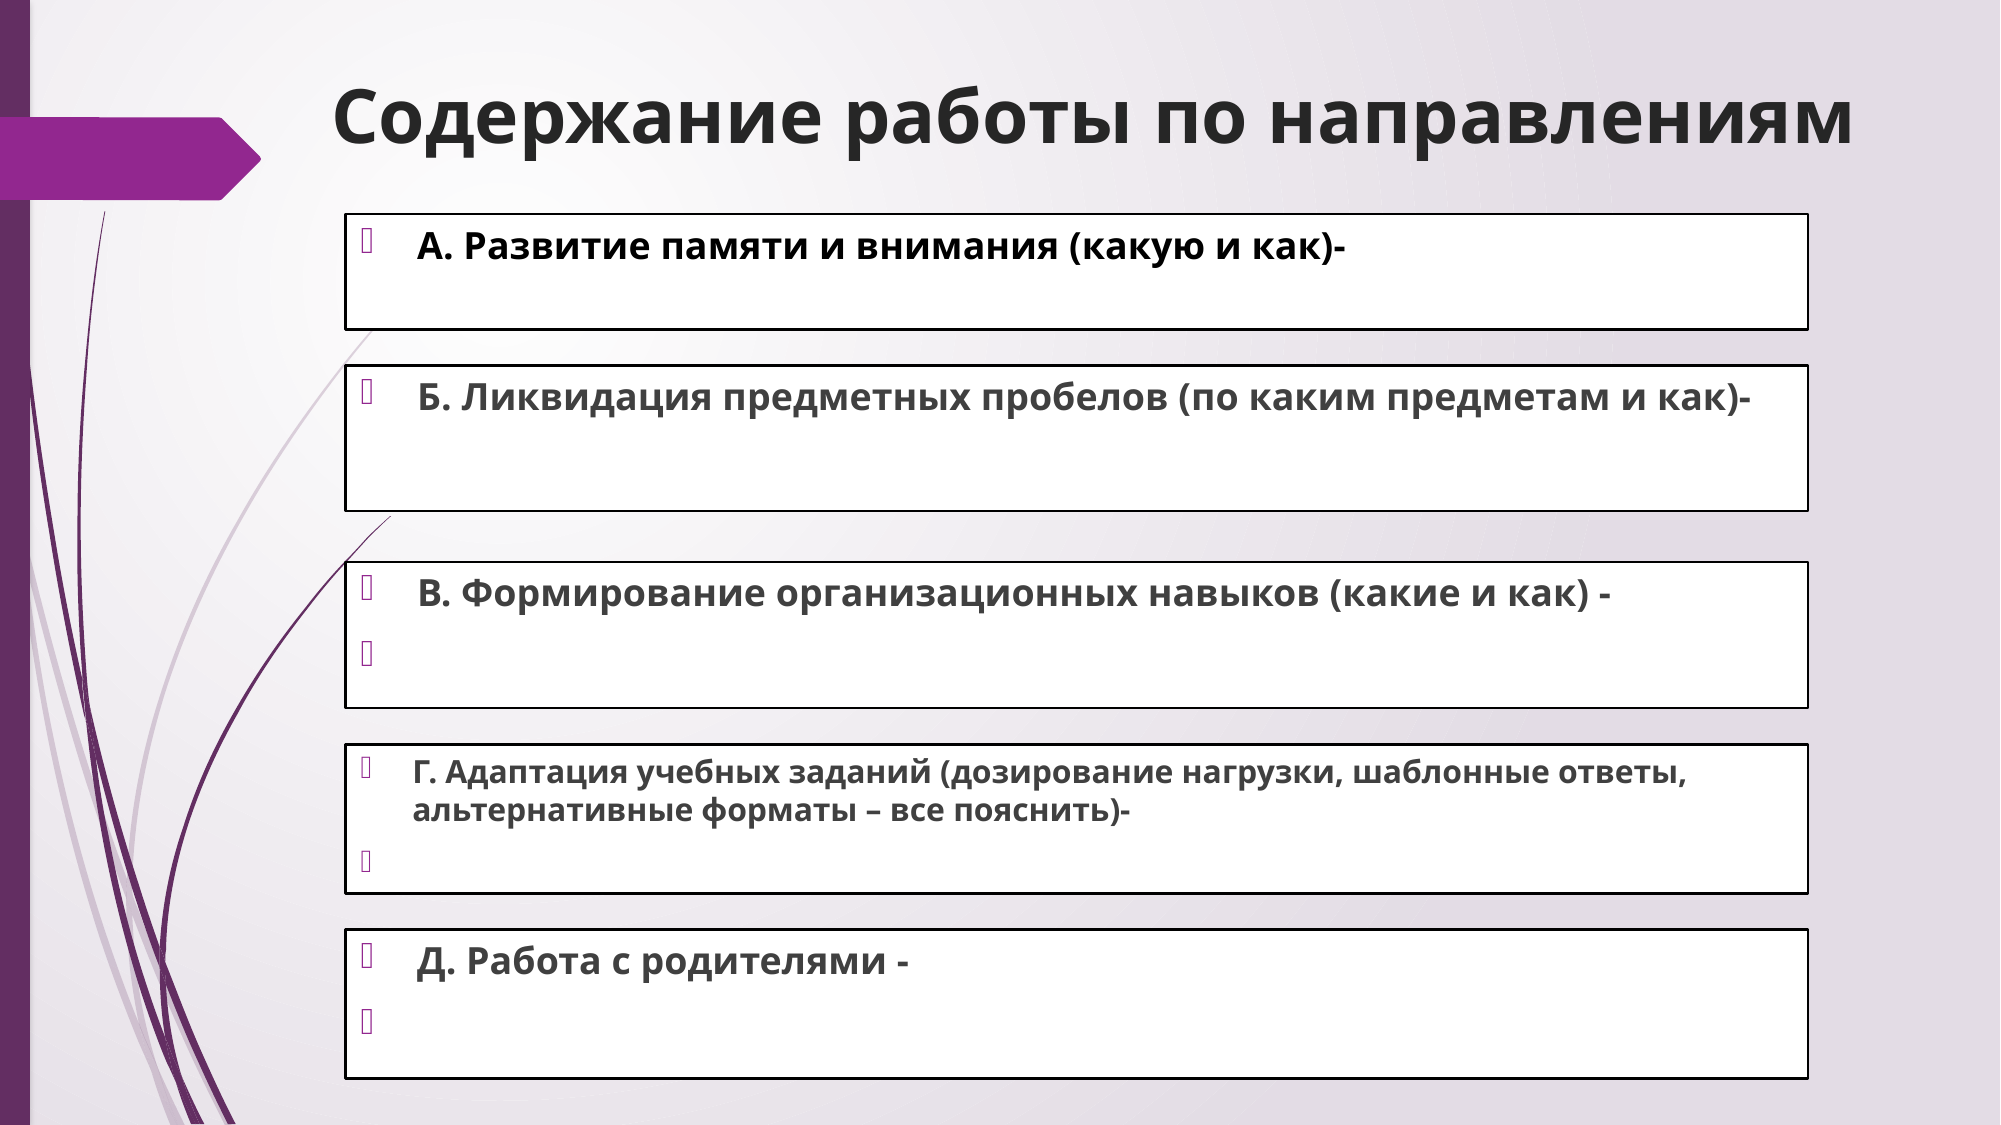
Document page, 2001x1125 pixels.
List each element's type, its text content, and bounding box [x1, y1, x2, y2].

text_box Г. Адаптация учебных заданий (дозирование нагрузки, шаблонные ответы, альтернативные форматы – все пояснить)- [344, 743, 1809, 895]
text_box В. Формирование организационных навыков (какие и как) - [344, 561, 1809, 709]
title Содержание работы по направлениям [316, 60, 1884, 272]
text_box Д. Работа с родителями - [344, 928, 1809, 1080]
text_box Б. Ликвидация предметных пробелов (по каким предметам и как)- [344, 364, 1809, 512]
list А. Развитие памяти и внимания (какую и как)- [344, 213, 1809, 331]
